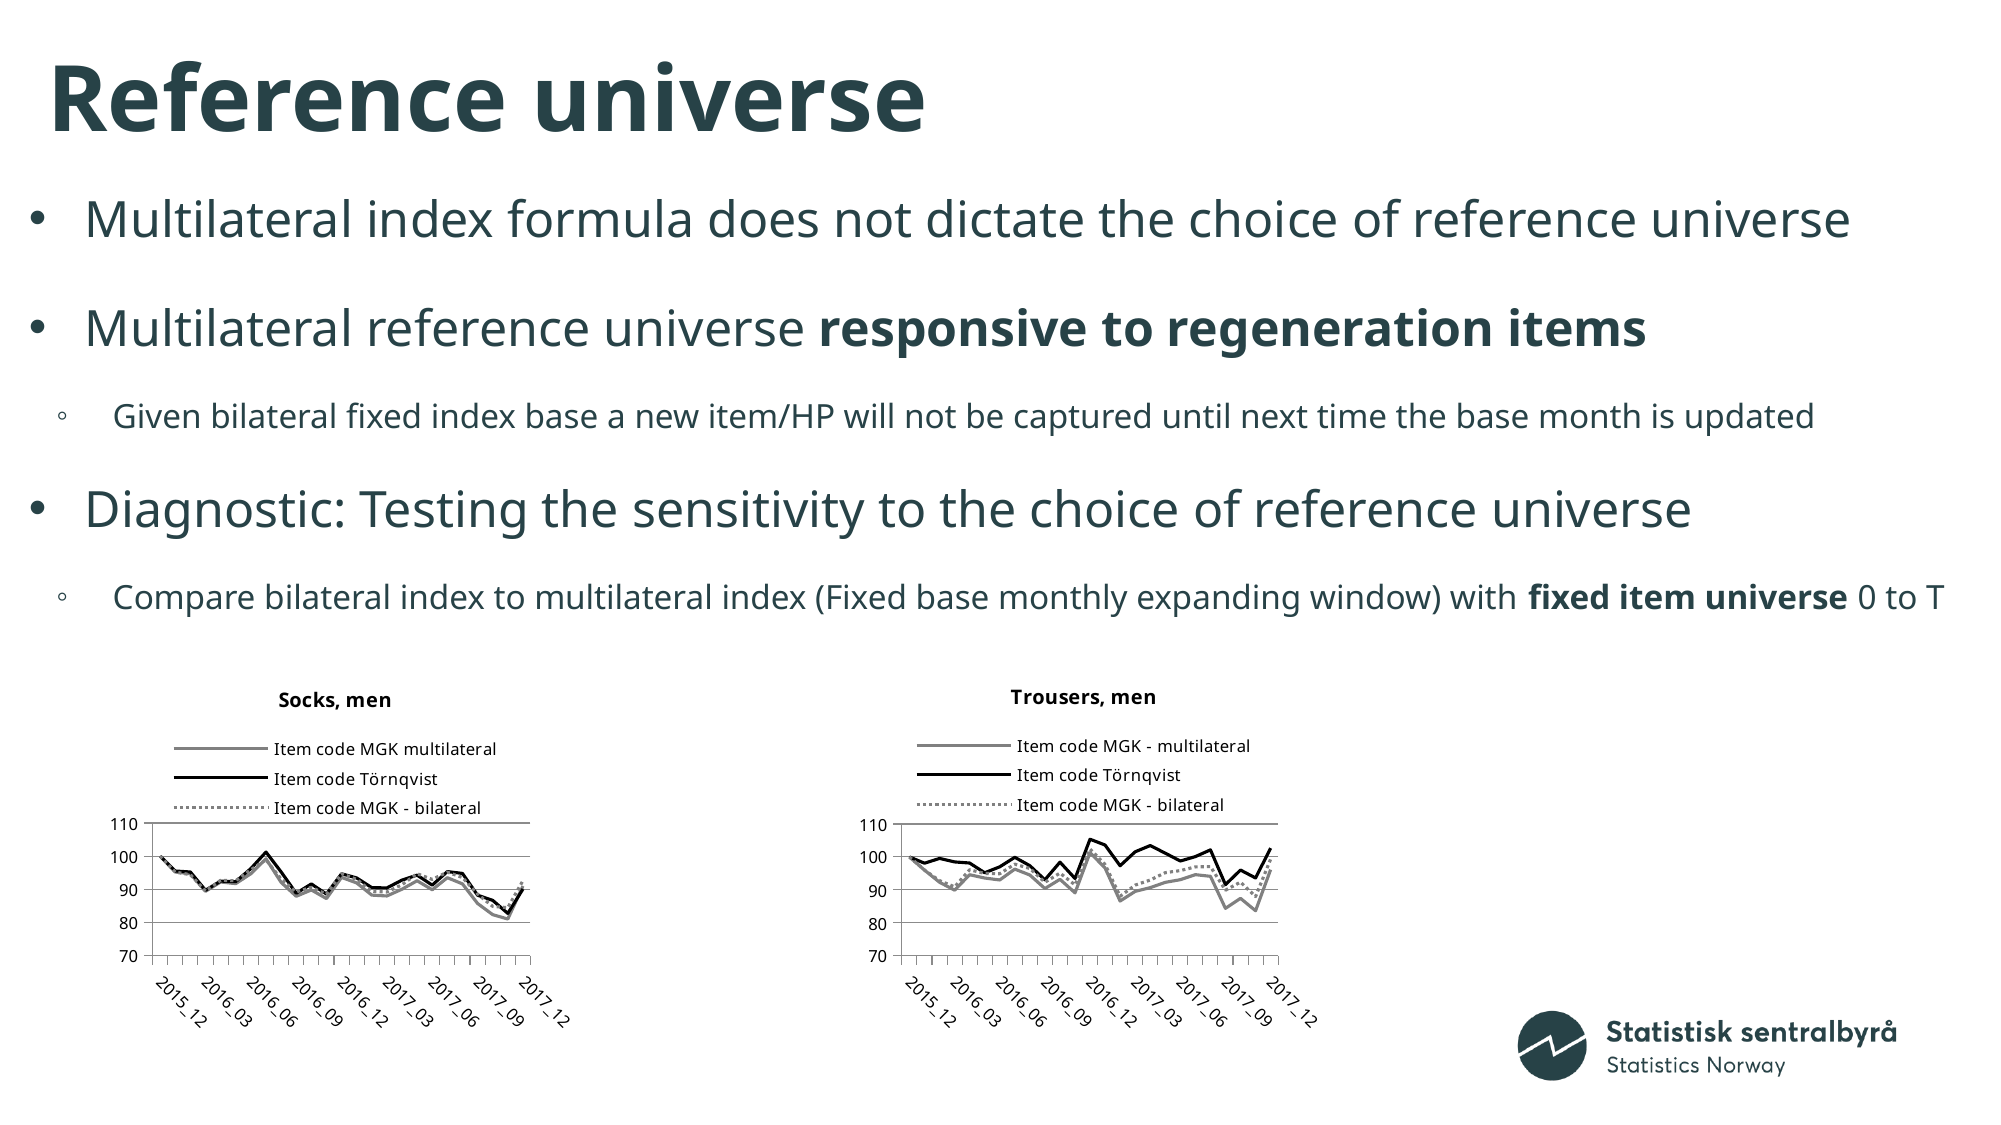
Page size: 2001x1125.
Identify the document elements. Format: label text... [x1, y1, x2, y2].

title Reference universe [32, 32, 1953, 149]
chart [85, 664, 586, 1037]
chart [834, 661, 1334, 1037]
list Multilateral index formula does not dictate the choice of reference universe Multilateral reference universe responsive to regeneration items Given bilateral fixed index base a new item/HP will not be captured until next time the base month is updated Diagnostic: Testing the sensitivity to the choice of reference universe Compare bilateral index to multilateral index (Fixed base monthly expanding window) with fixed item universe 0 to T [0, 149, 2000, 1125]
